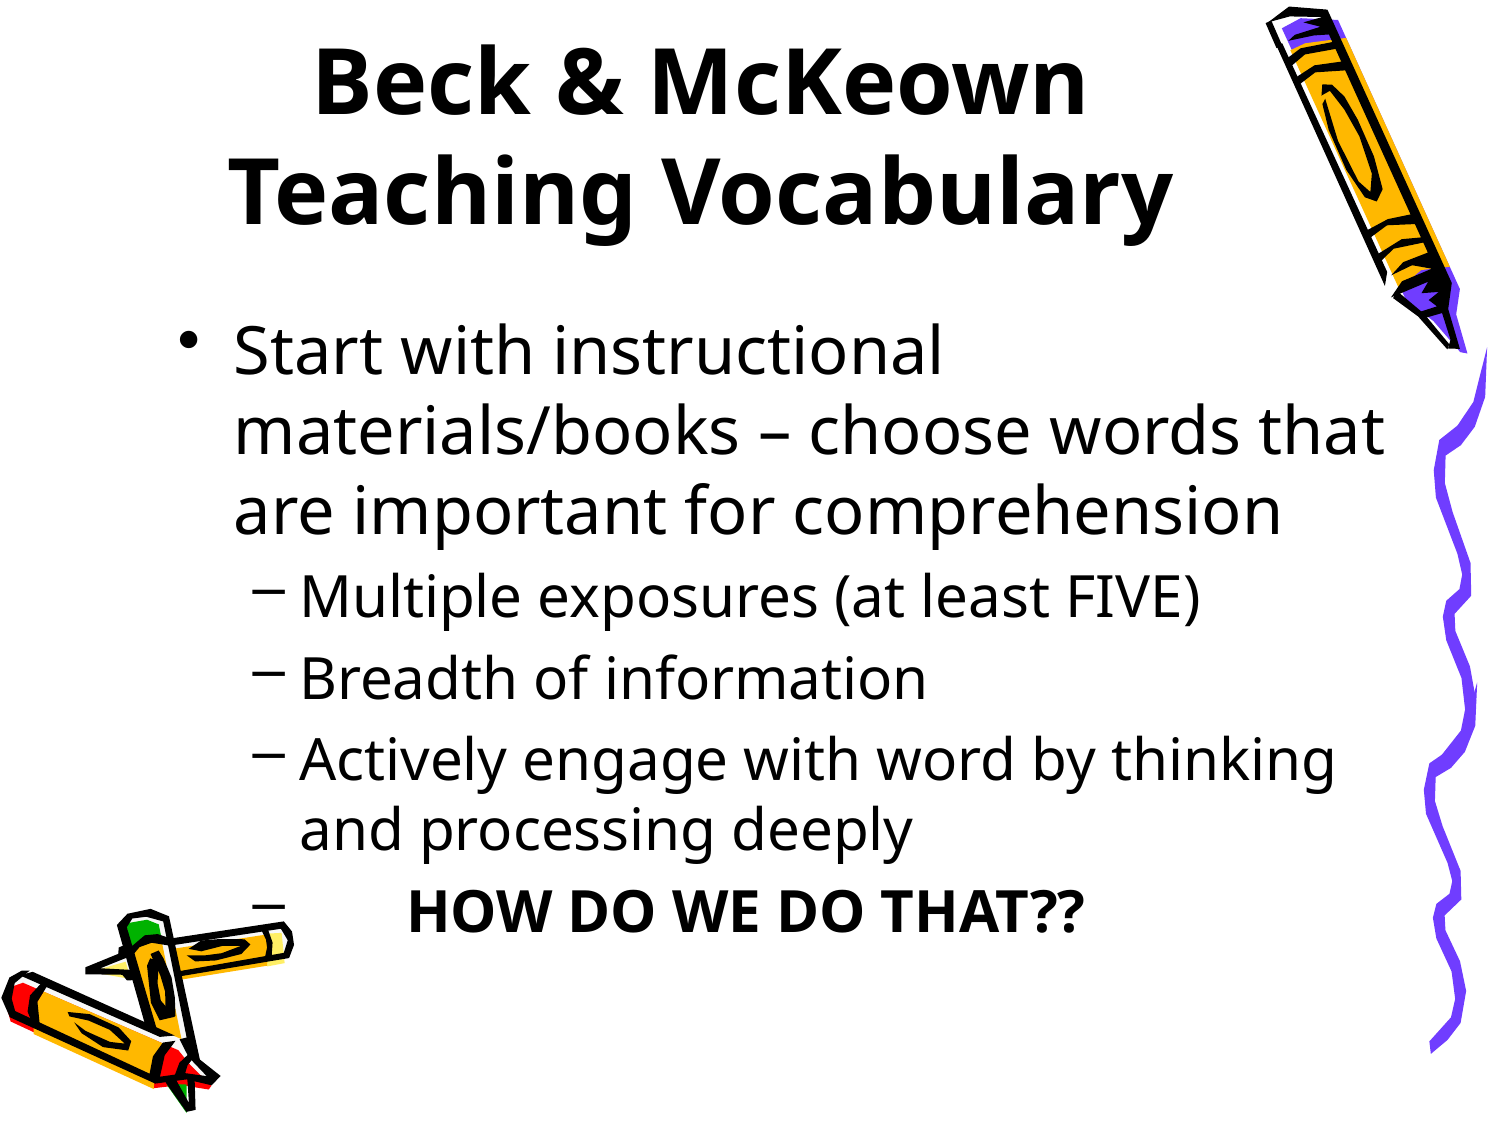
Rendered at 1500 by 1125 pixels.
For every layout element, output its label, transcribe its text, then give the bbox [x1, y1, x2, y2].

list Start with instructional materials/books – choose words that are important for comprehension Multiple exposures (at least FIVE) Breadth of information Actively engage with word by thinking and processing deeply HOW DO WE DO THAT?? [162, 299, 1426, 901]
title Beck & McKeown Teaching Vocabulary [137, 87, 1265, 251]
